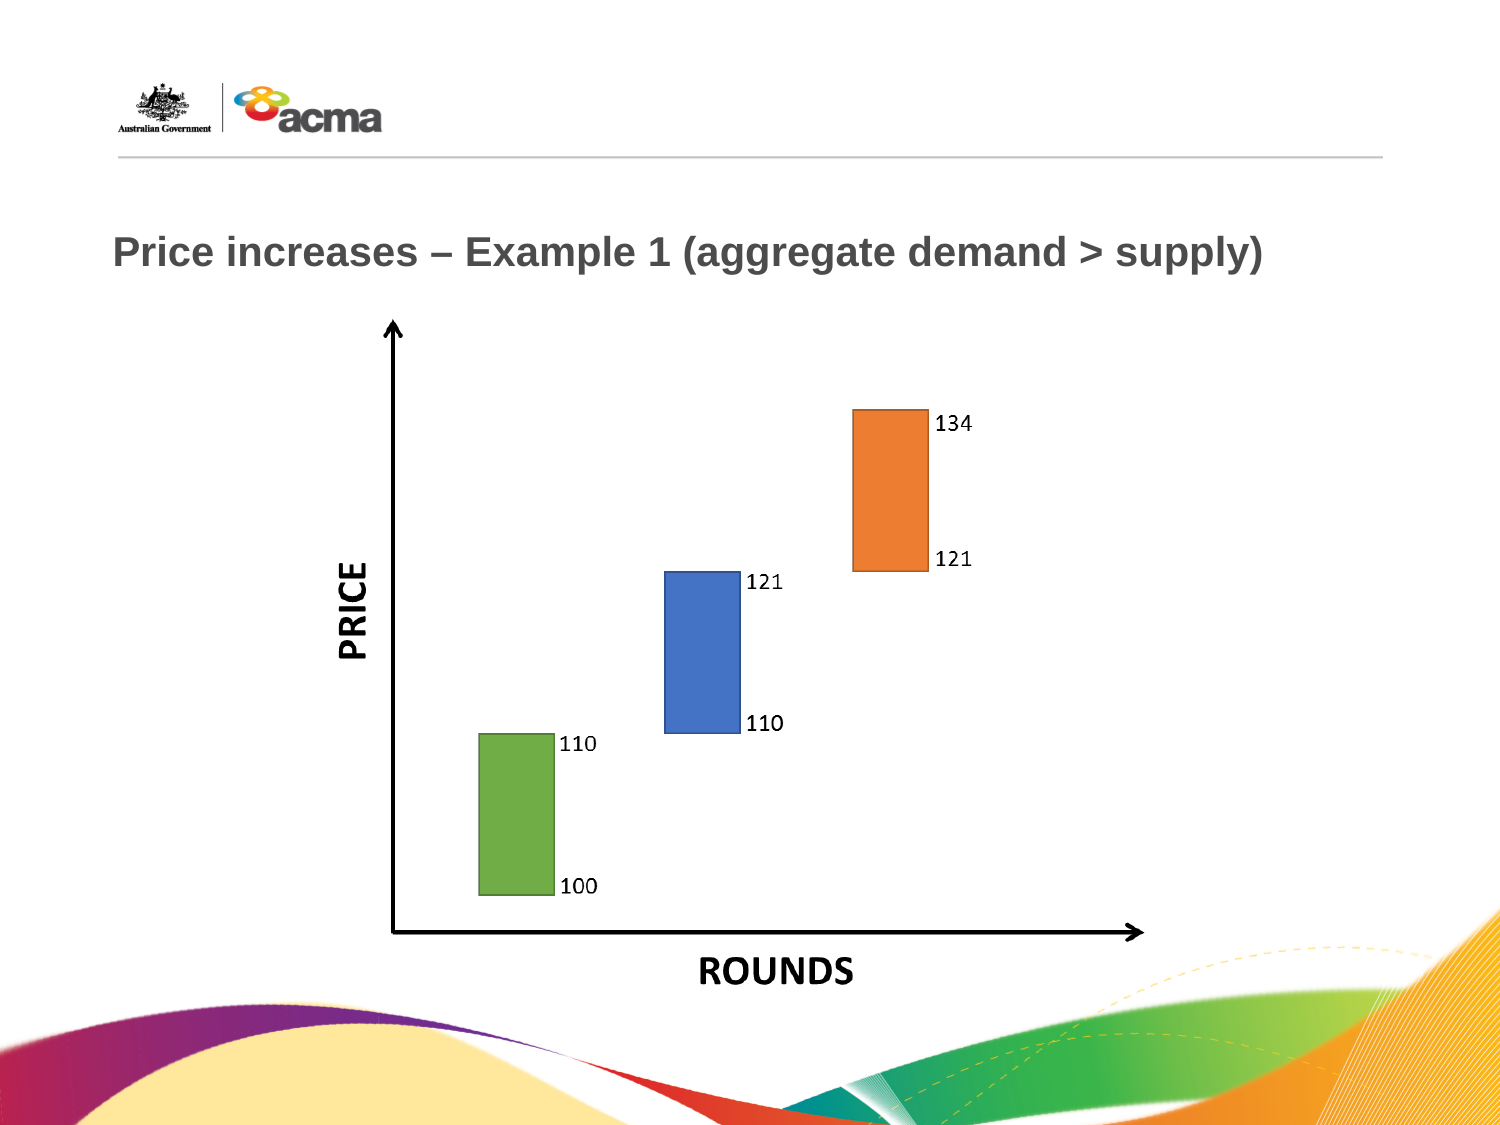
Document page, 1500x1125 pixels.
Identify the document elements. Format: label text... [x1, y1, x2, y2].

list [312, 299, 1163, 1021]
title Price increases – Example 1 (aggregate demand > supply) [112, 224, 1388, 300]
picture [0, 0, 1500, 1125]
